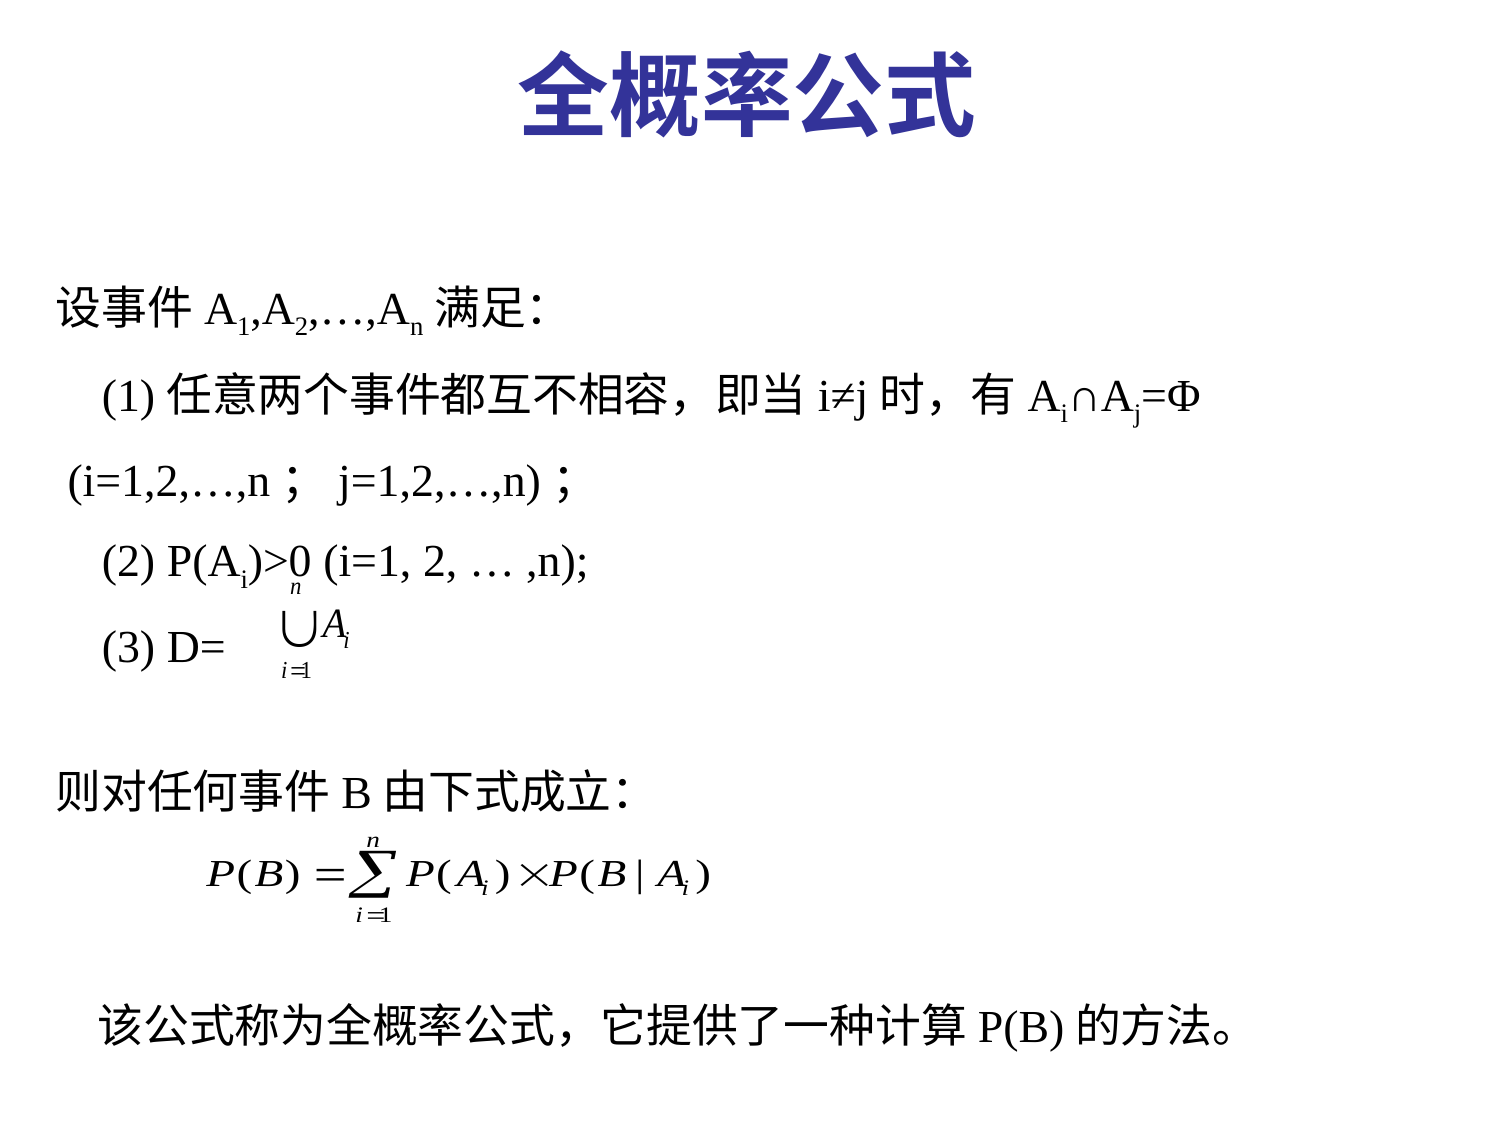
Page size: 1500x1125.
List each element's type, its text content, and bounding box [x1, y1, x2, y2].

text_box 全概率公式 [58, 24, 1436, 156]
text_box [197, 822, 720, 931]
text_box 设事件A1,A2,…,An满足： (1)任意两个事件都互不相容，即当i≠j时，有Ai∩Aj=Φ (i=1,2,…,n；j=1,2,…,n)； (2) P(Ai)>0 (i=1, 2, … ,n); (3) D= 则对任何事件B由下式成立： 该公式称为全概率公式，它提供了一种计算P(B)的方法。 [41, 255, 1471, 1059]
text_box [271, 568, 360, 687]
